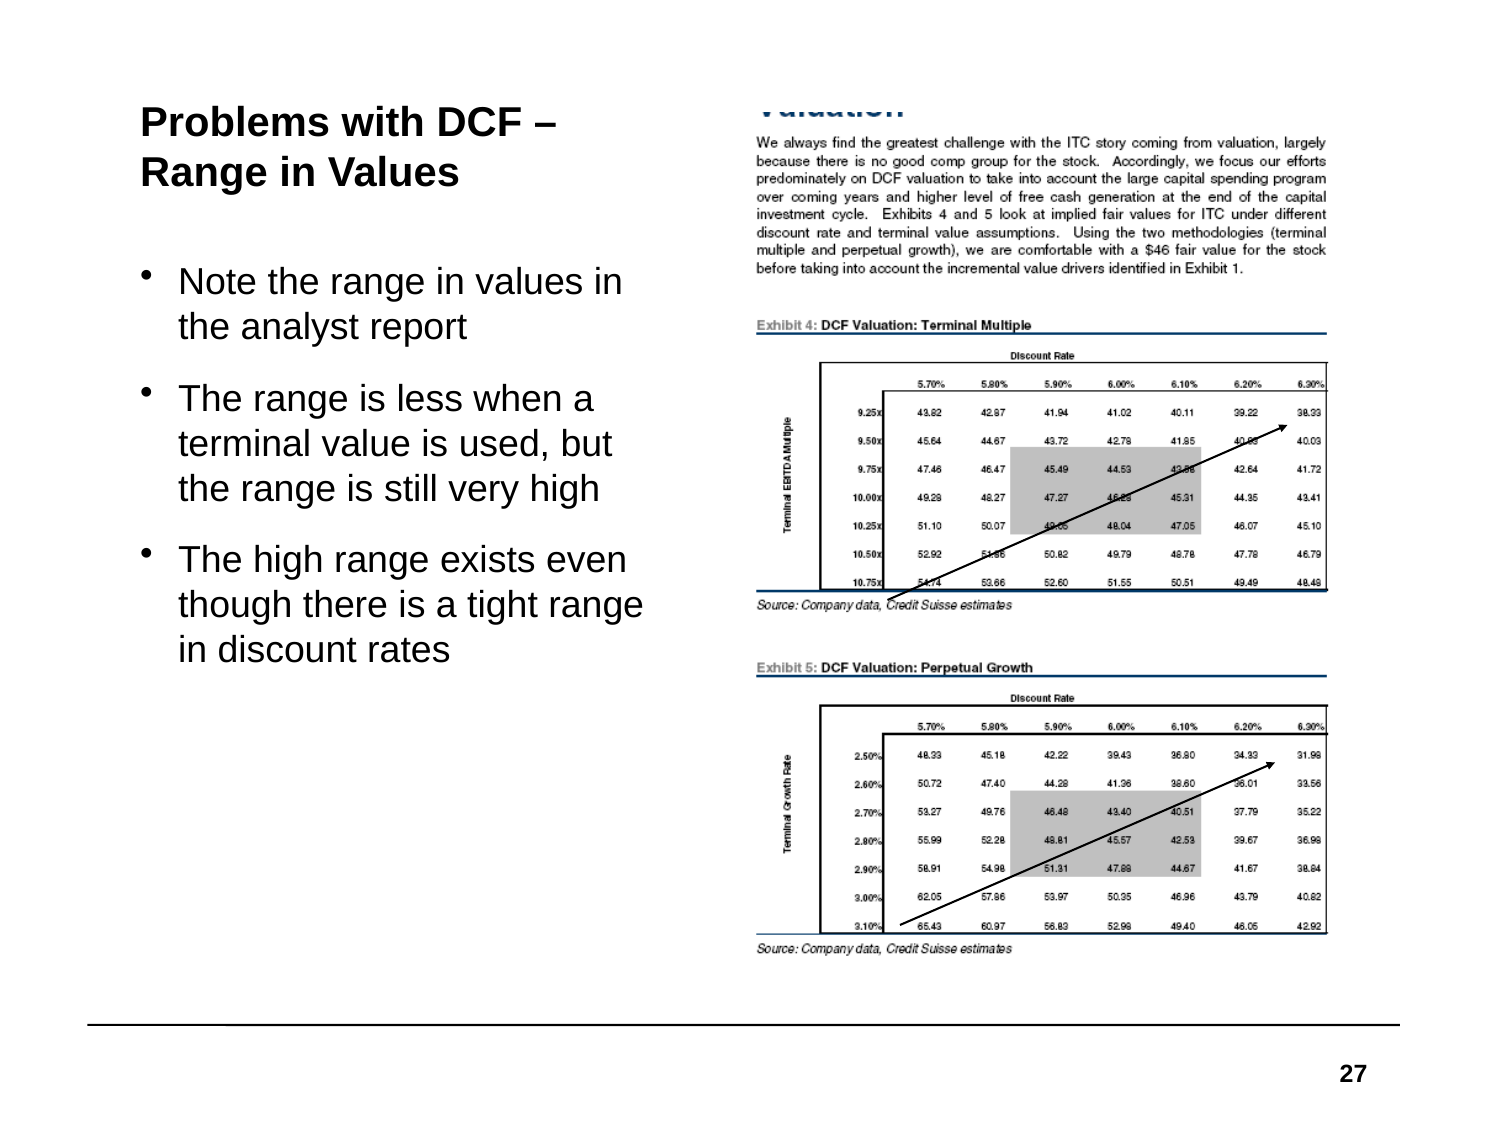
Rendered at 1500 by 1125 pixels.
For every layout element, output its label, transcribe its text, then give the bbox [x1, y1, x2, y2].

list Note the range in values in the analyst report The range is less when a terminal value is used, but the range is still very high The high range exists even though there is a tight range in discount rates [125, 249, 663, 938]
title Problems with DCF – Range in Values [125, 87, 1375, 225]
picture [712, 112, 1380, 994]
